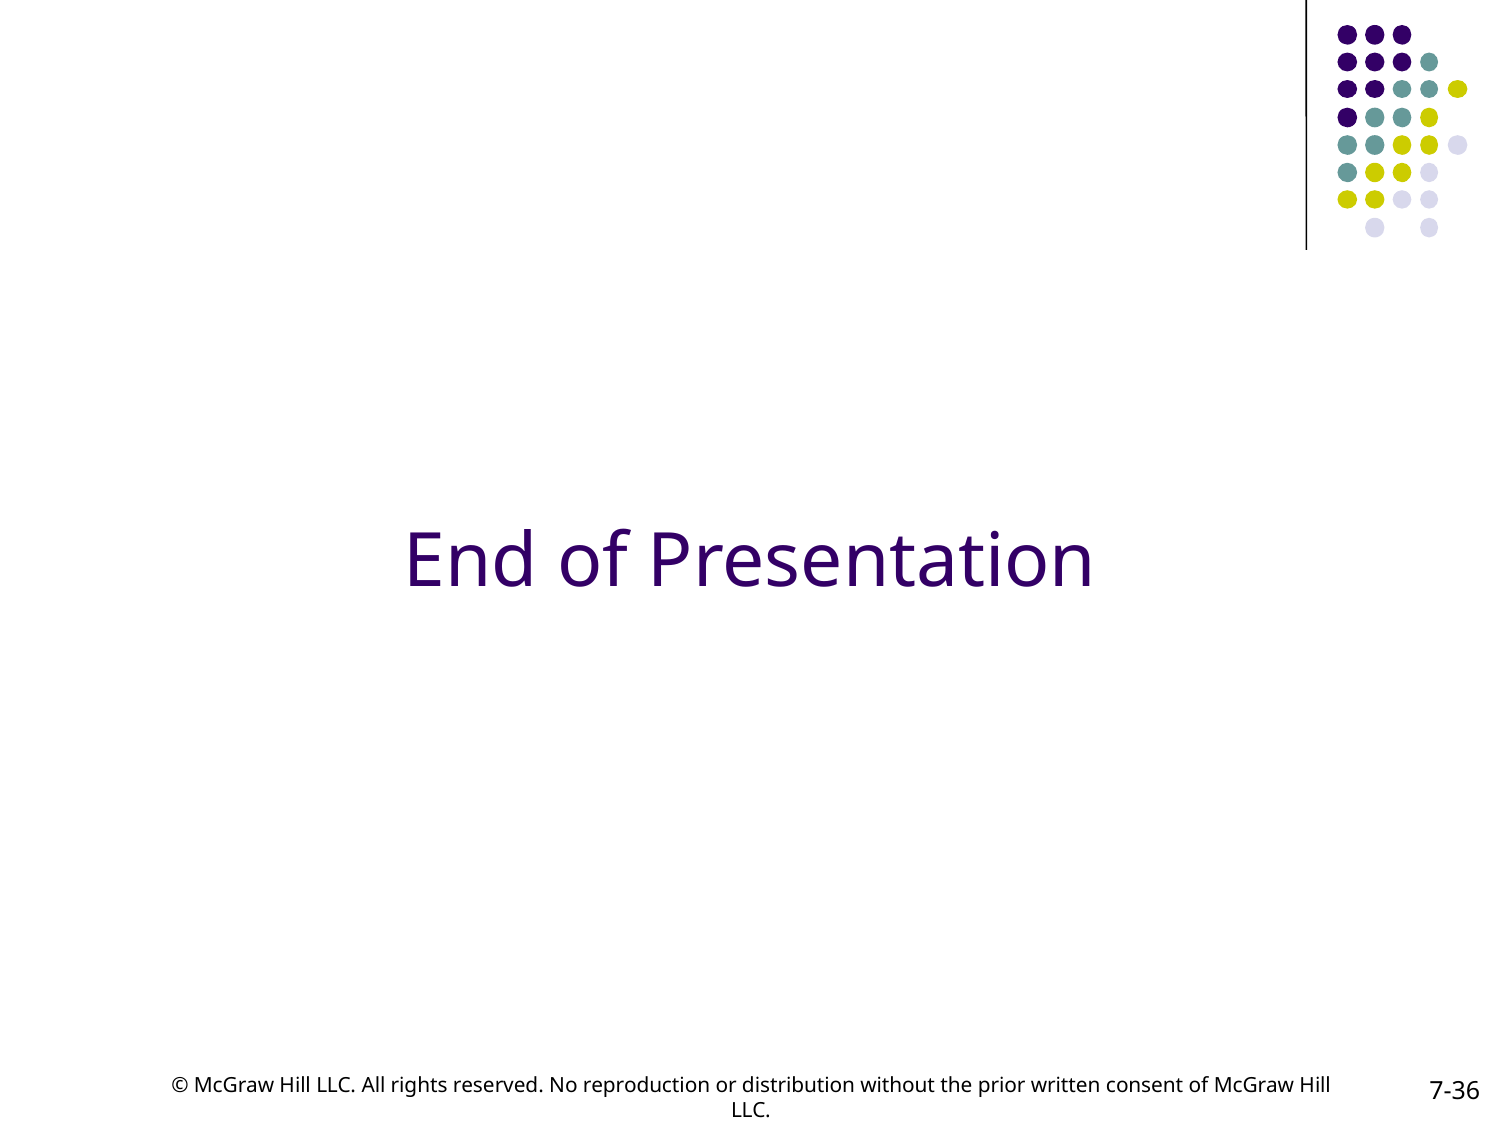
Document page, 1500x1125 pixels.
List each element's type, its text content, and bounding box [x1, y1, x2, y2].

title End of Presentation [128, 450, 1372, 675]
slide_number 7-36 [1345, 1061, 1496, 1122]
